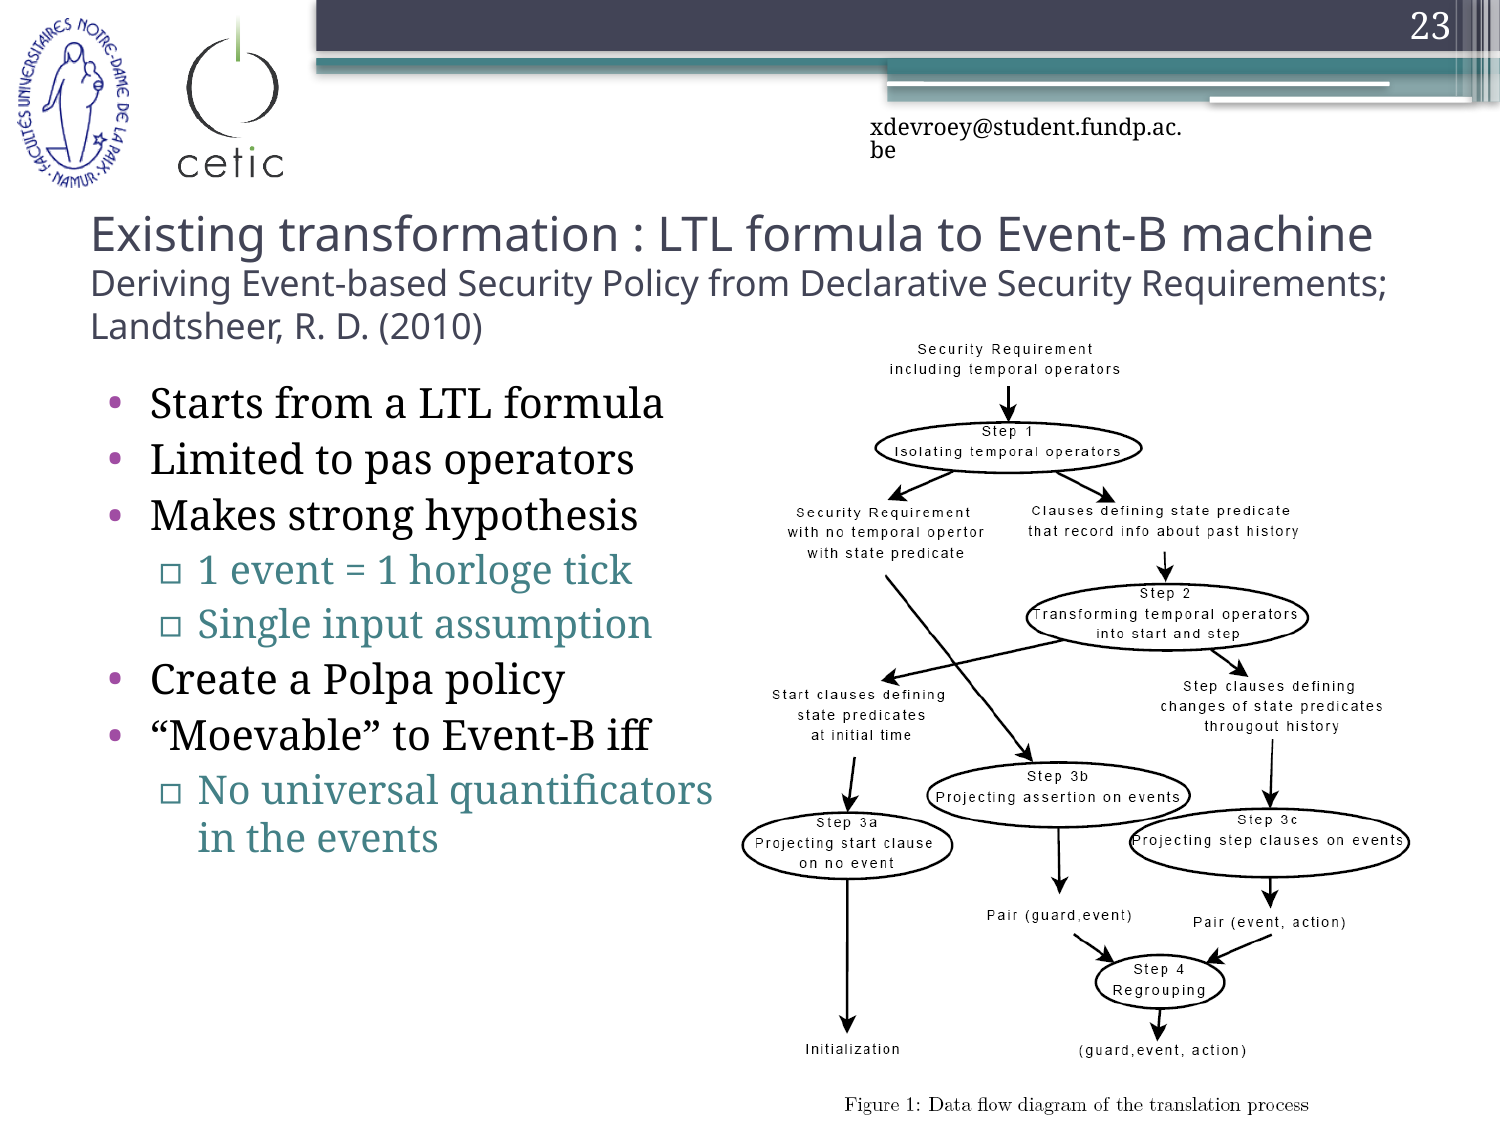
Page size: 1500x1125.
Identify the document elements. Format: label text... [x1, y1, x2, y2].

slide_number 23 [1341, 0, 1466, 61]
picture [17, 18, 129, 188]
title Existing transformation : LTL formula to Event-B machine Deriving Event-based Security Policy from Declarative Security Requirements; Landtsheer, R. D. (2010) [75, 187, 1425, 363]
list Starts from a LTL formula Limited to pas operators Makes strong hypothesis 1 event = 1 horloge tick Single input assumption Create a Polpa policy “Moevable” to Event-B iff No universal quantificators in the events [75, 368, 707, 1112]
picture [175, 11, 285, 180]
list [714, 327, 1466, 1125]
footer xdevroey@student.fundp.ac.be [855, 105, 1209, 181]
